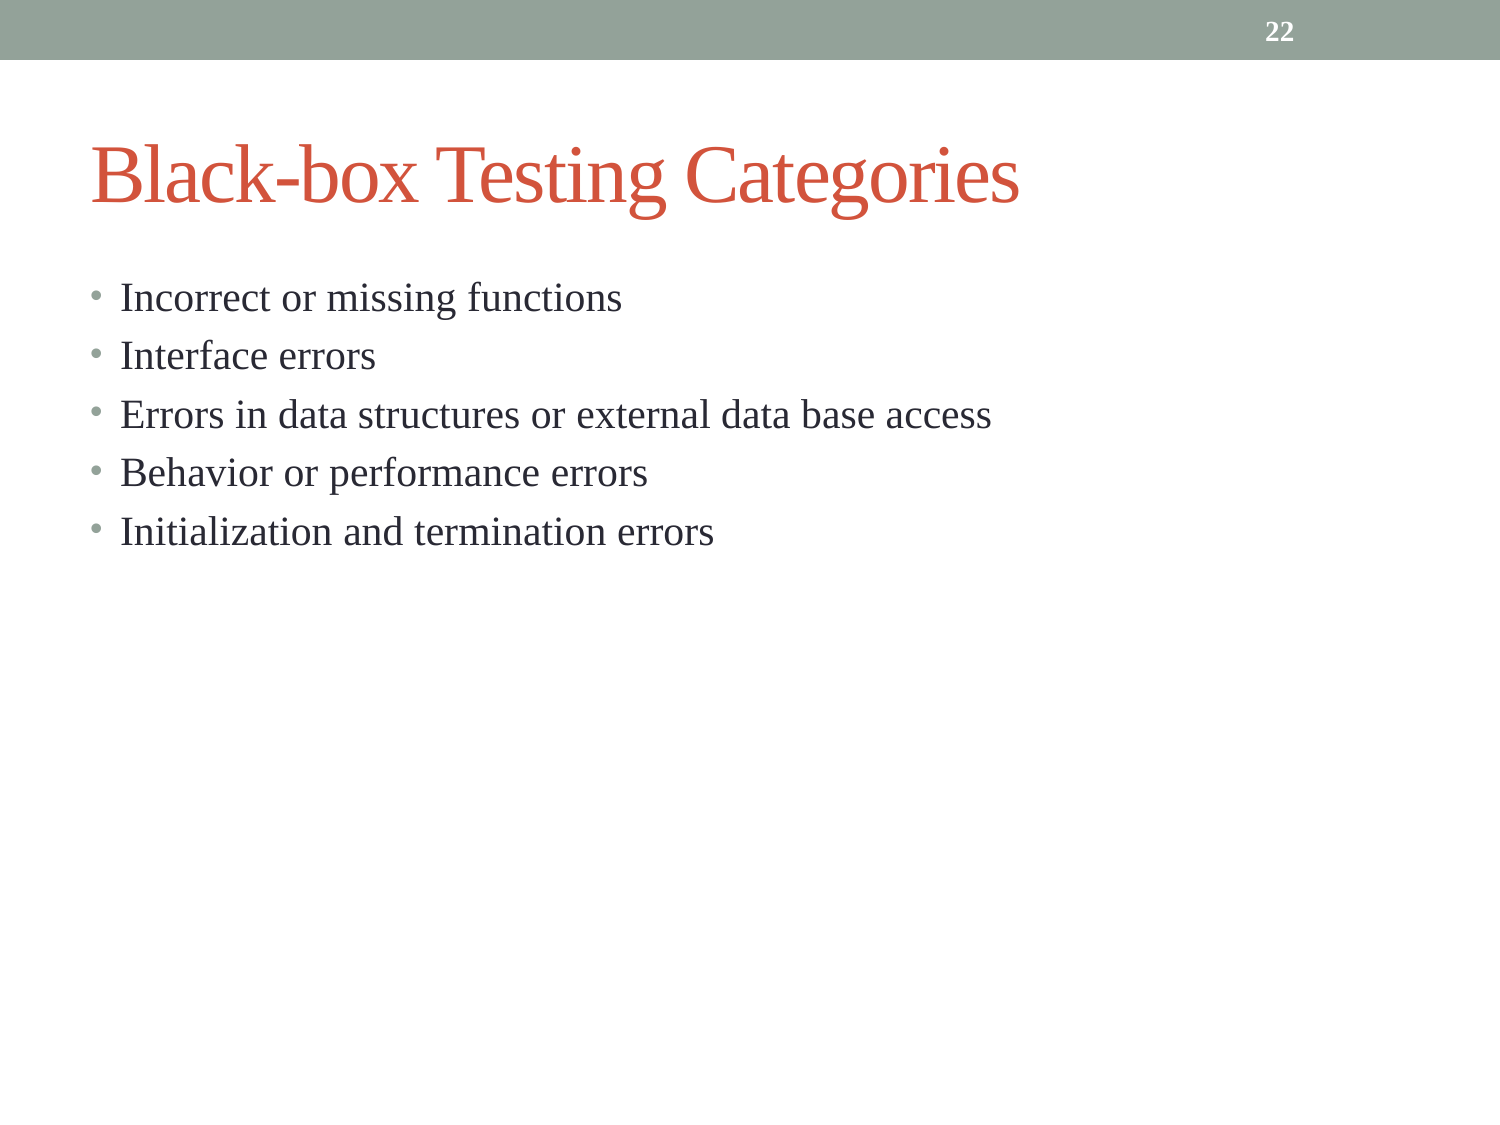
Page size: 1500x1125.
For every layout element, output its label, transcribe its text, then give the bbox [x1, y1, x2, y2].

slide_number 22 [1250, 3, 1425, 57]
list Incorrect or missing functions Interface errors Errors in data structures or external data base access Behavior or performance errors Initialization and termination errors [75, 262, 1425, 1063]
title Black-box Testing Categories [75, 87, 1425, 250]
